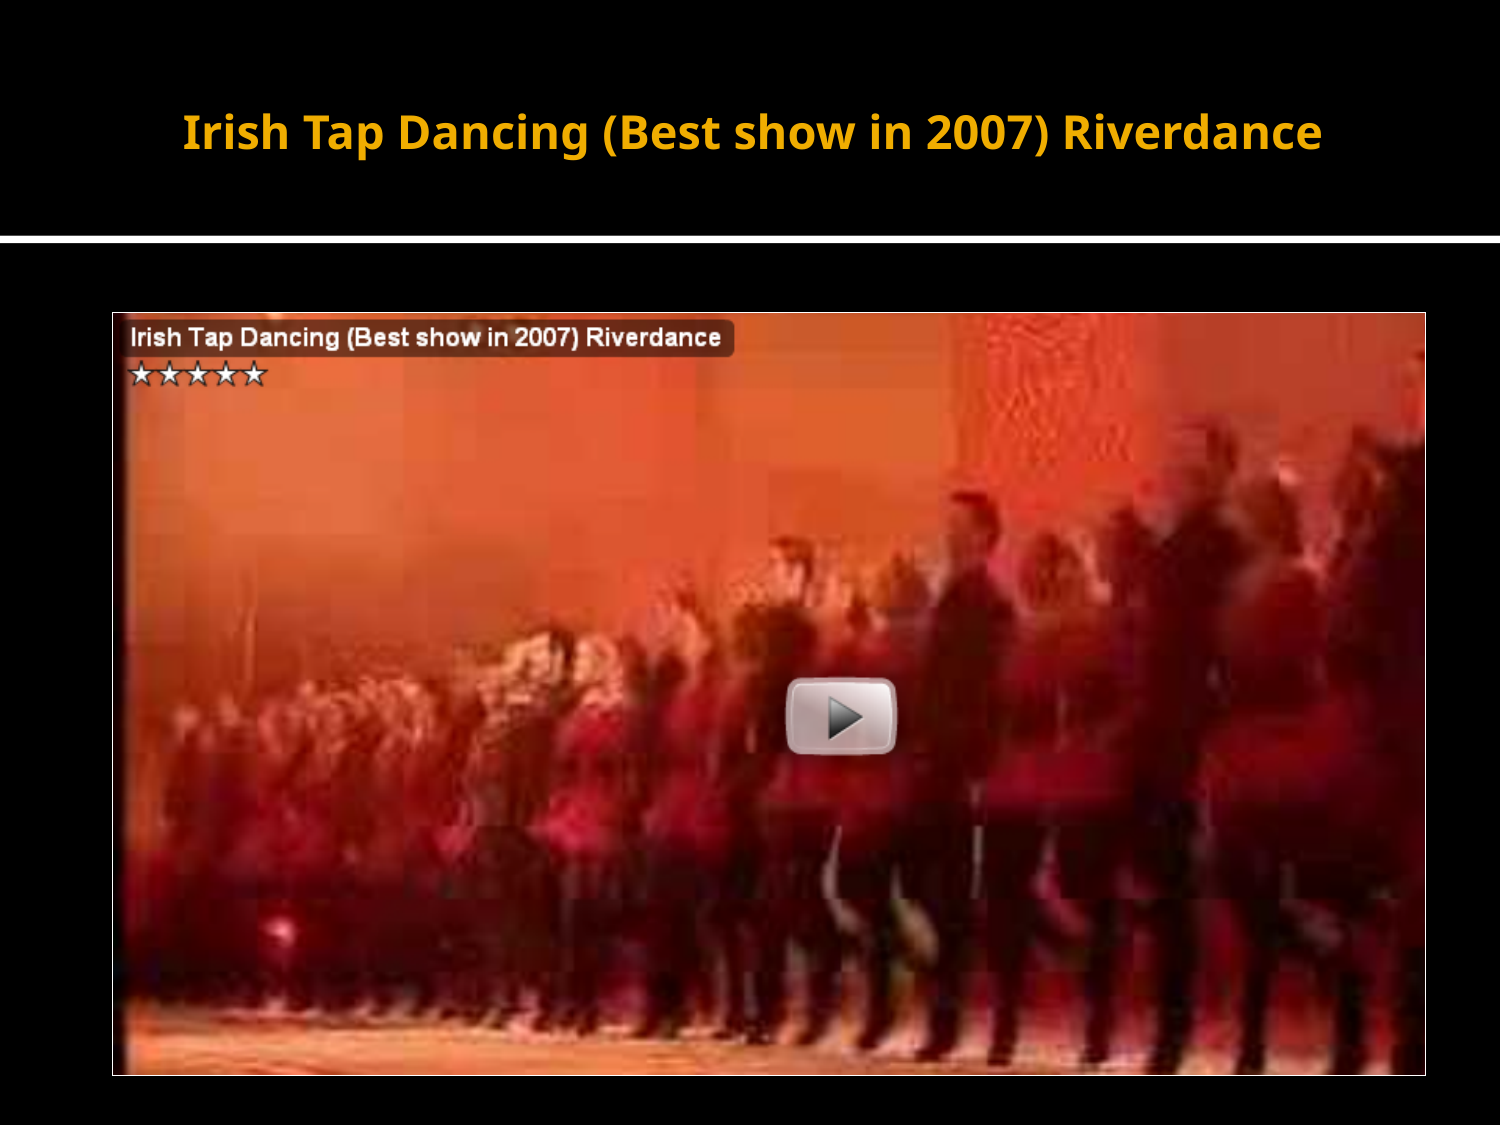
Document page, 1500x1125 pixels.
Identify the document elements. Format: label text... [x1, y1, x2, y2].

picture [113, 313, 1425, 1075]
title Irish Tap Dancing (Best show in 2007) Riverdance [75, 37, 1425, 225]
